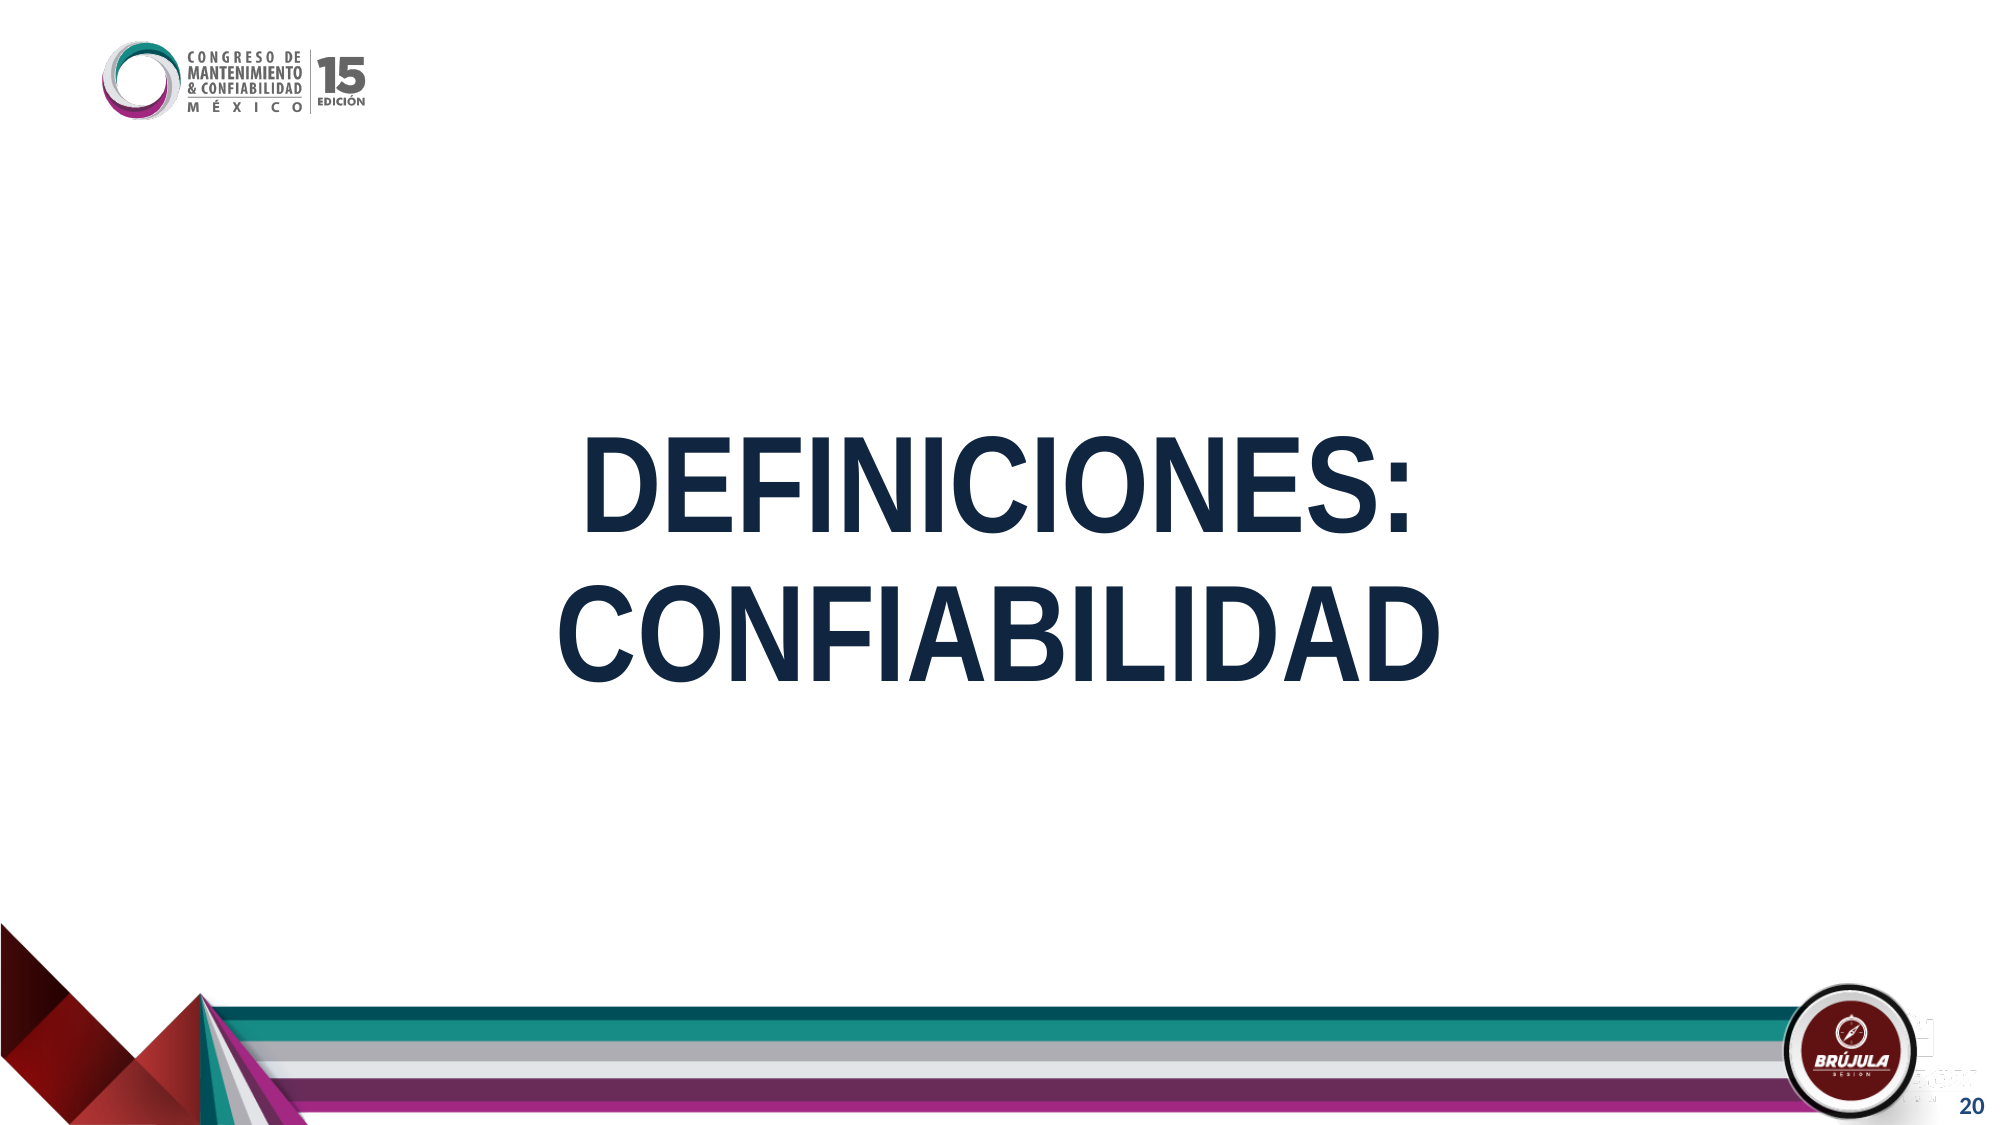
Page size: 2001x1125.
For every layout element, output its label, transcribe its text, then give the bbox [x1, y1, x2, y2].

picture [0, 923, 1977, 1125]
picture [101, 41, 366, 120]
text_box 20 [1649, 1082, 2000, 1118]
title DEFINICIONES: CONFIABILIDAD [253, 483, 1747, 642]
